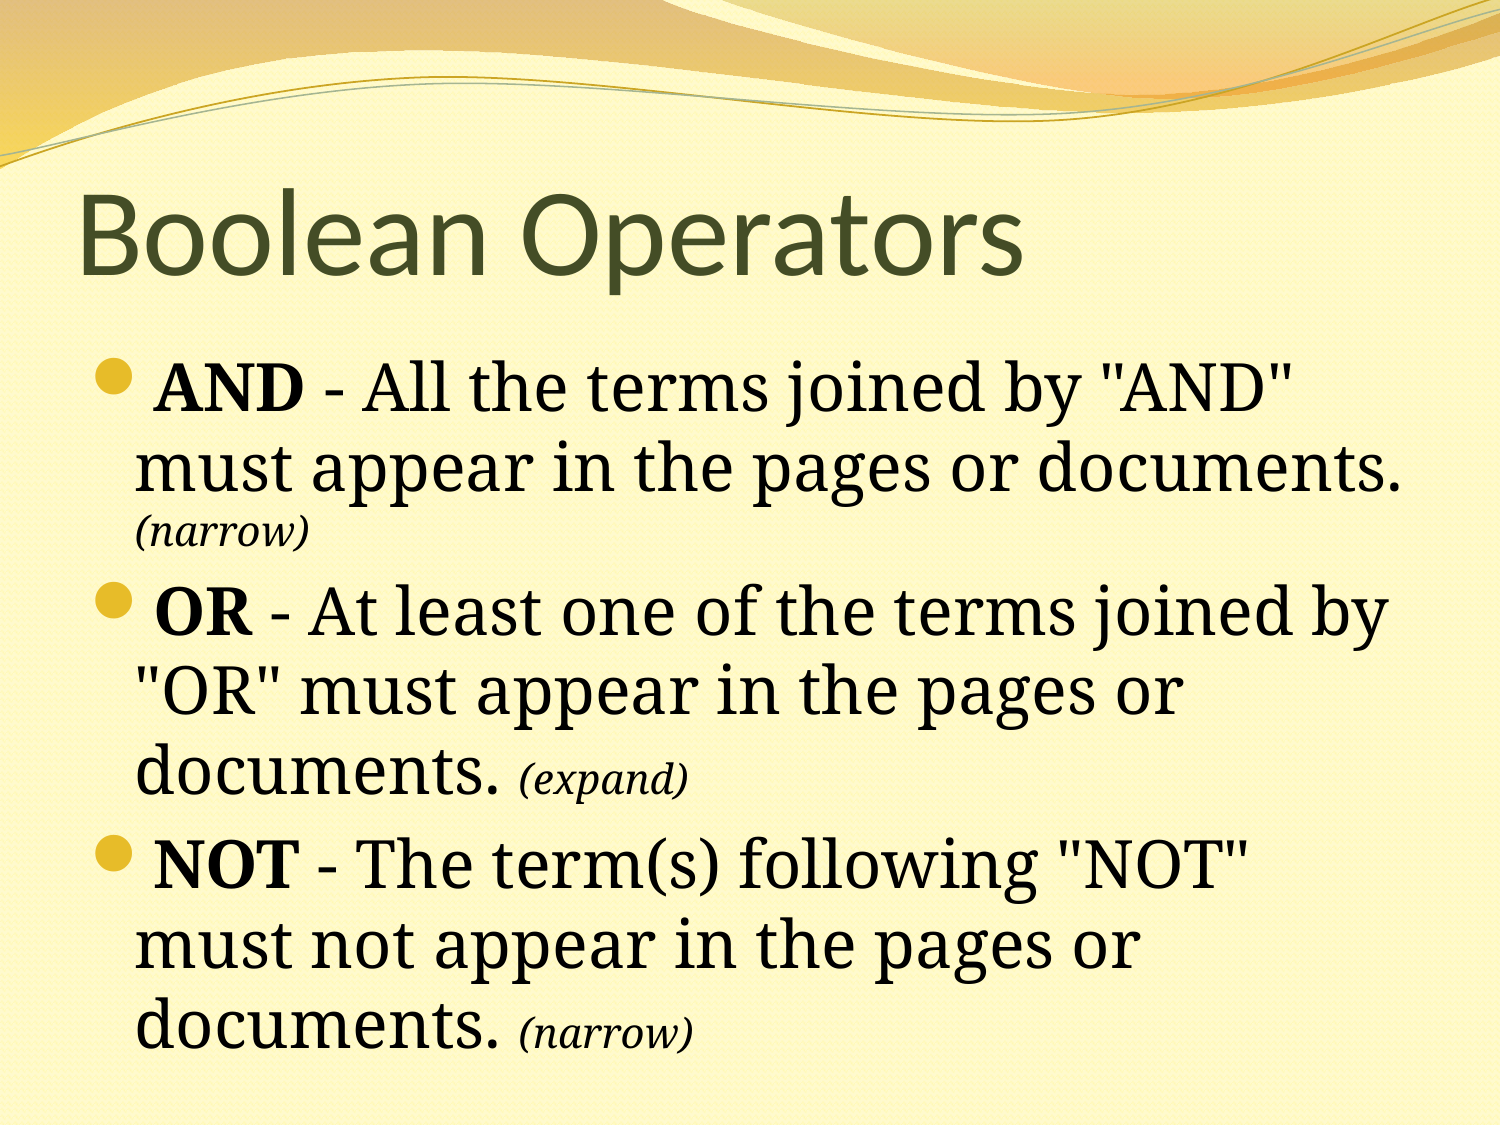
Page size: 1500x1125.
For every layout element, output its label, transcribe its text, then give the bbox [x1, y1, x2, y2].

list AND - All the terms joined by "AND" must appear in the pages or documents. (narrow) OR - At least one of the terms joined by "OR" must appear in the pages or documents. (expand) NOT - The term(s) following "NOT" must not appear in the pages or documents. (narrow) [74, 337, 1426, 1081]
title Boolean Operators [74, 112, 1426, 301]
